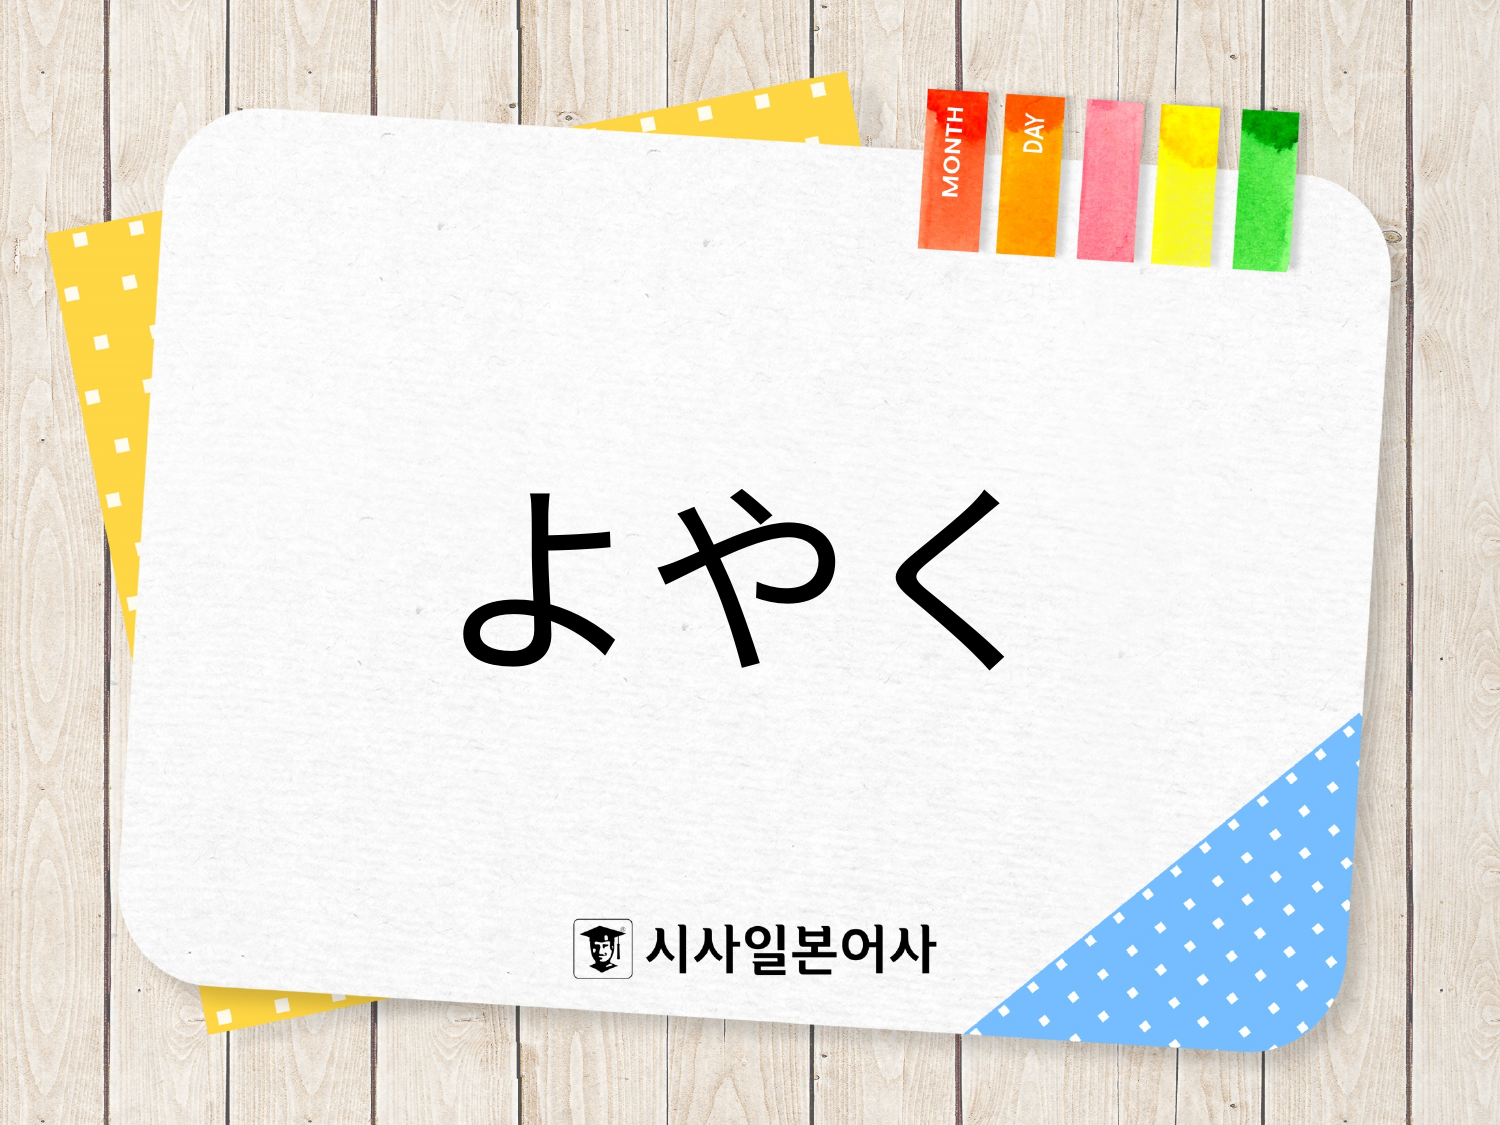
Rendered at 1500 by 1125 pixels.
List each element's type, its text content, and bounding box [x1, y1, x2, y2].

title よやく [75, 338, 1425, 811]
picture [0, 0, 1500, 1125]
